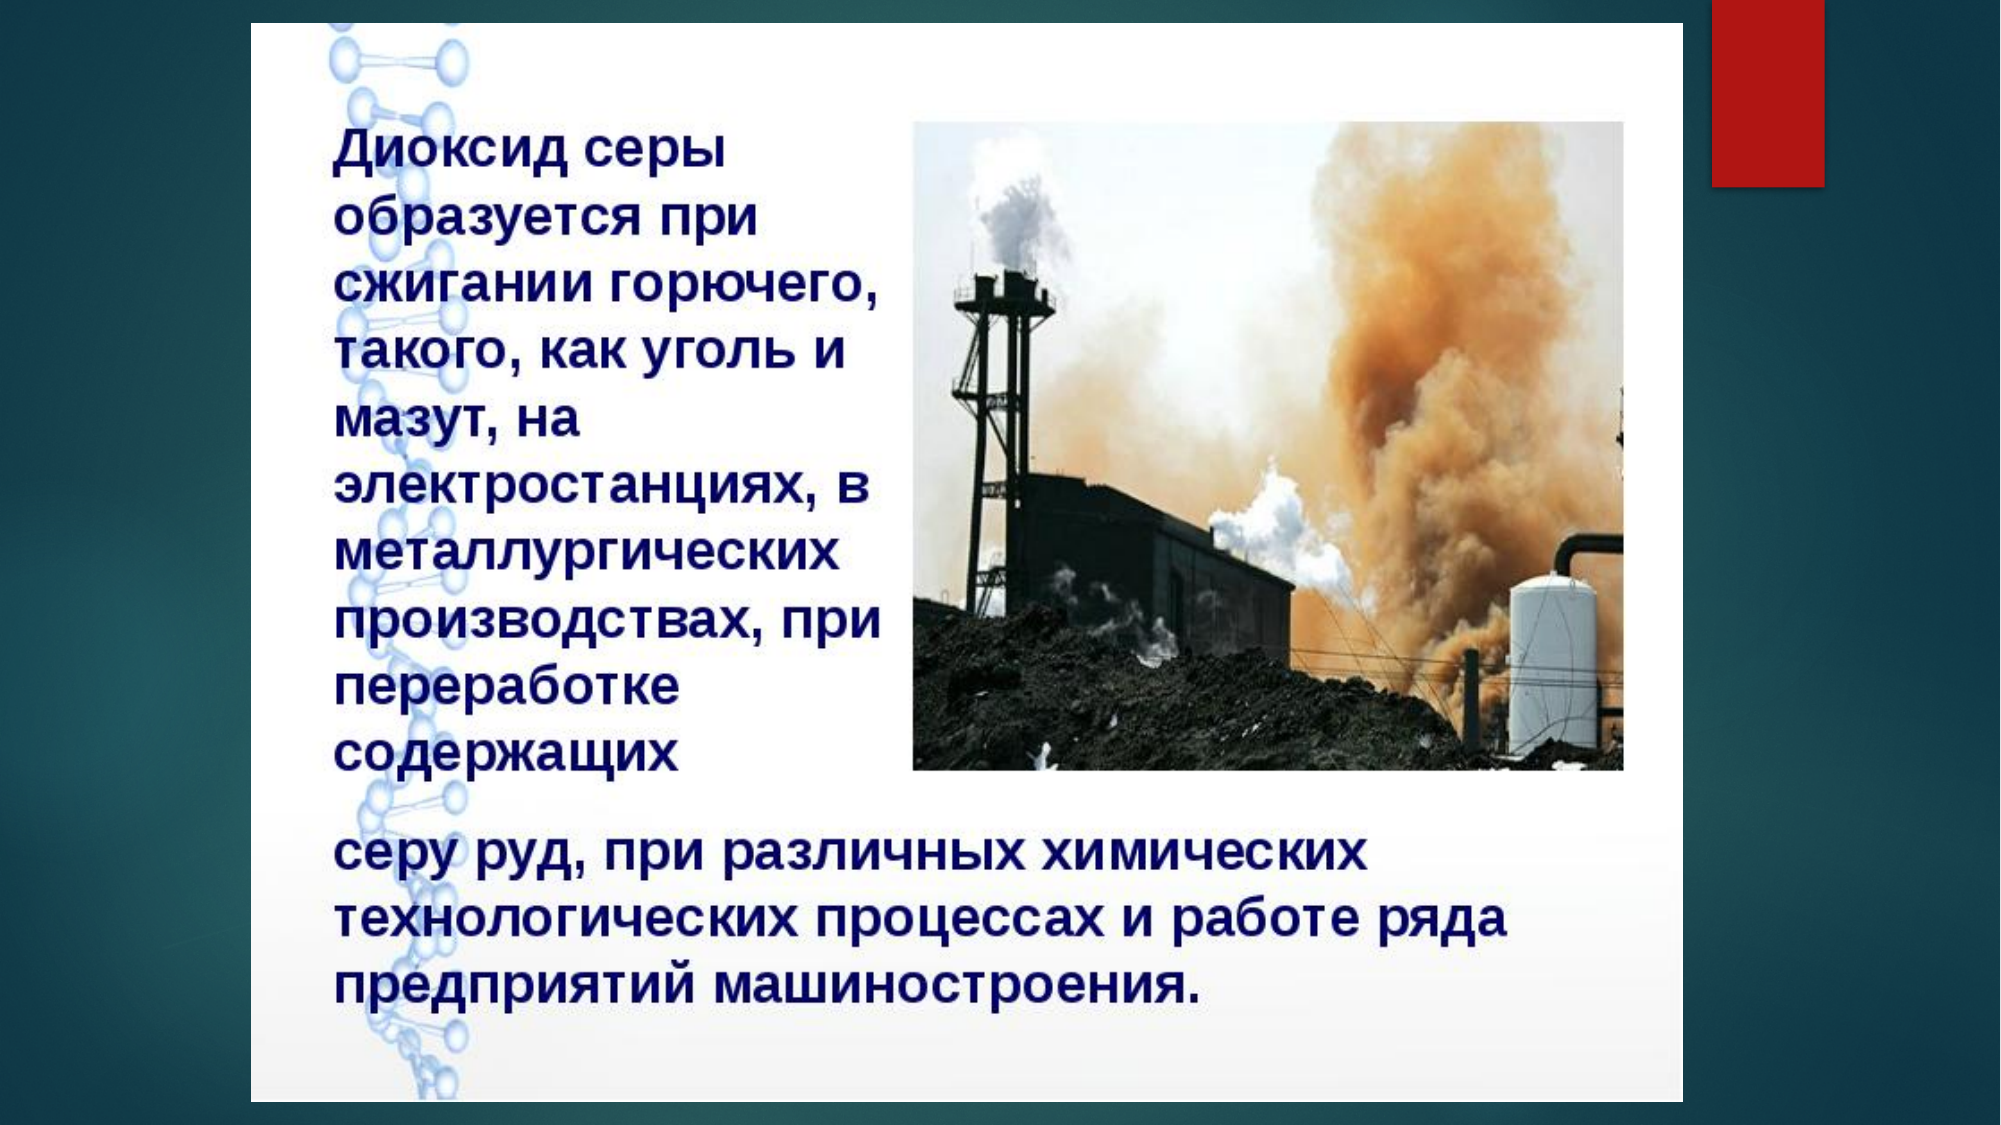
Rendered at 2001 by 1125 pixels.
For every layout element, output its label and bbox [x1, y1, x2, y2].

picture [0, 0, 1683, 1125]
